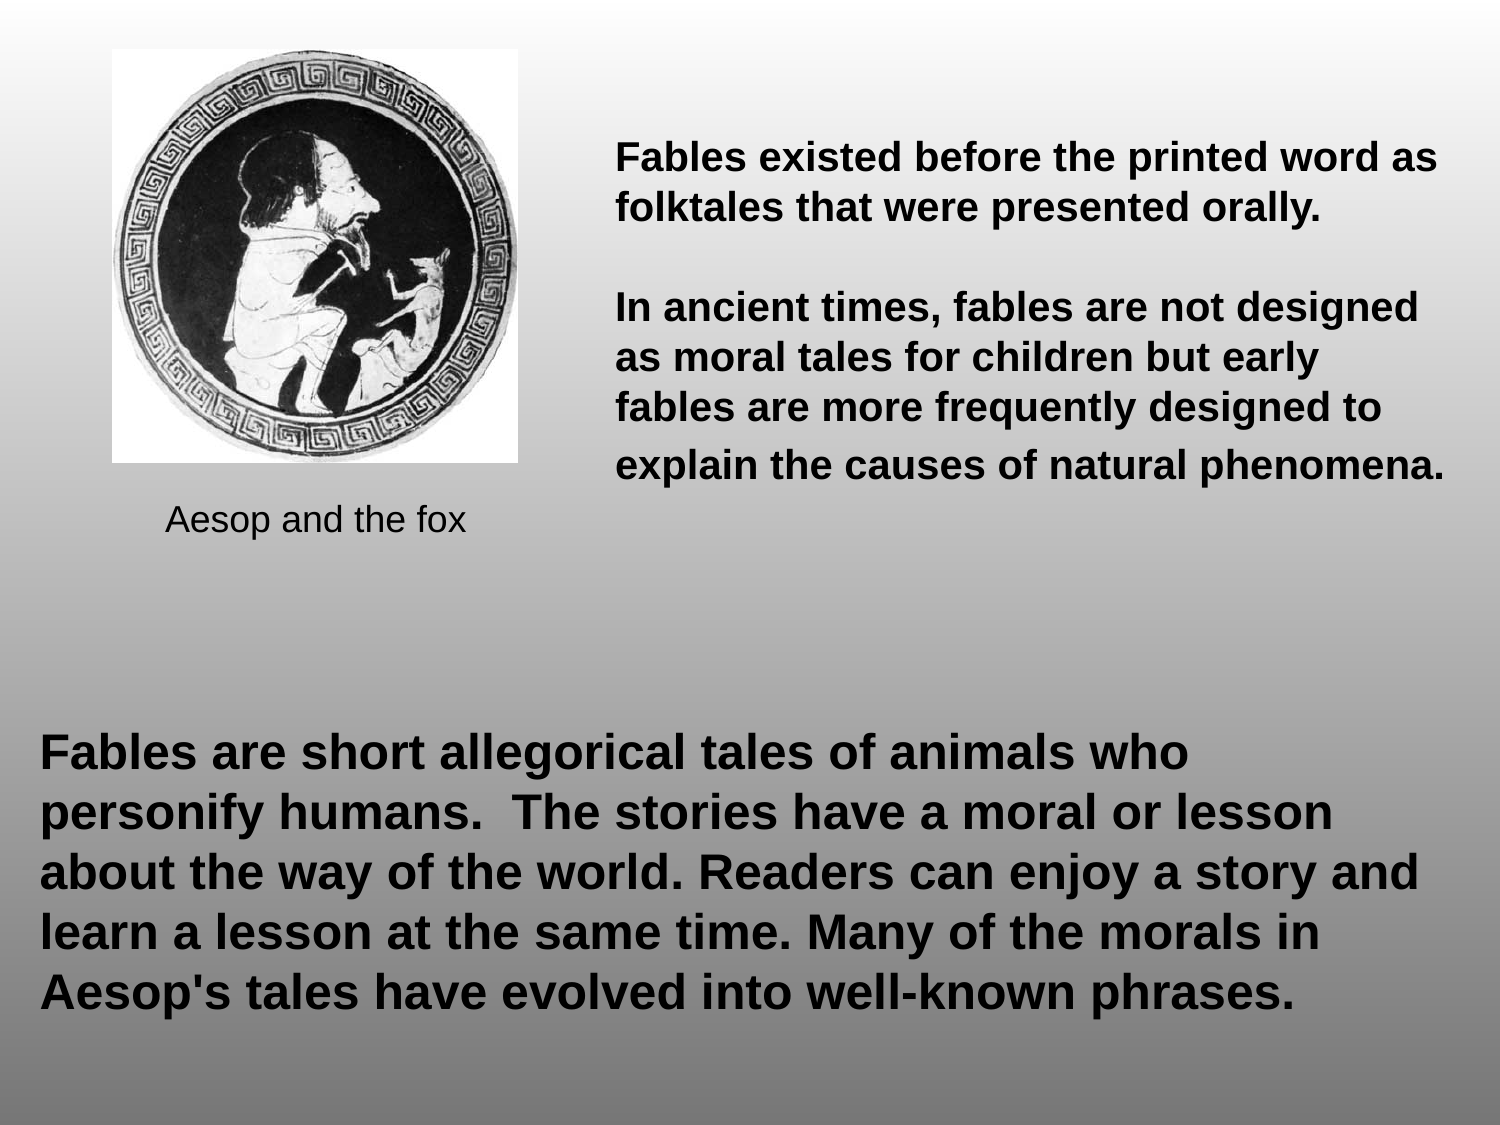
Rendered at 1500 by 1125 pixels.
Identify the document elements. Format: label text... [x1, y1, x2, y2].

picture [112, 49, 518, 463]
text_box Aesop and the fox [150, 487, 482, 548]
text_box Fables are short allegorical tales of animals who personify humans. The stories have a moral or lesson about the way of the world. Readers can enjoy a story and learn a lesson at the same time. Many of the morals in Aesop's tales have evolved into well-known phrases. [24, 712, 1438, 1088]
title Fables existed before the printed word as folktales that were presented orally. In ancient times, fables are not designed as moral tales for children but early fables are more frequently designed to explain the causes of natural phenomena. [599, 99, 1463, 701]
